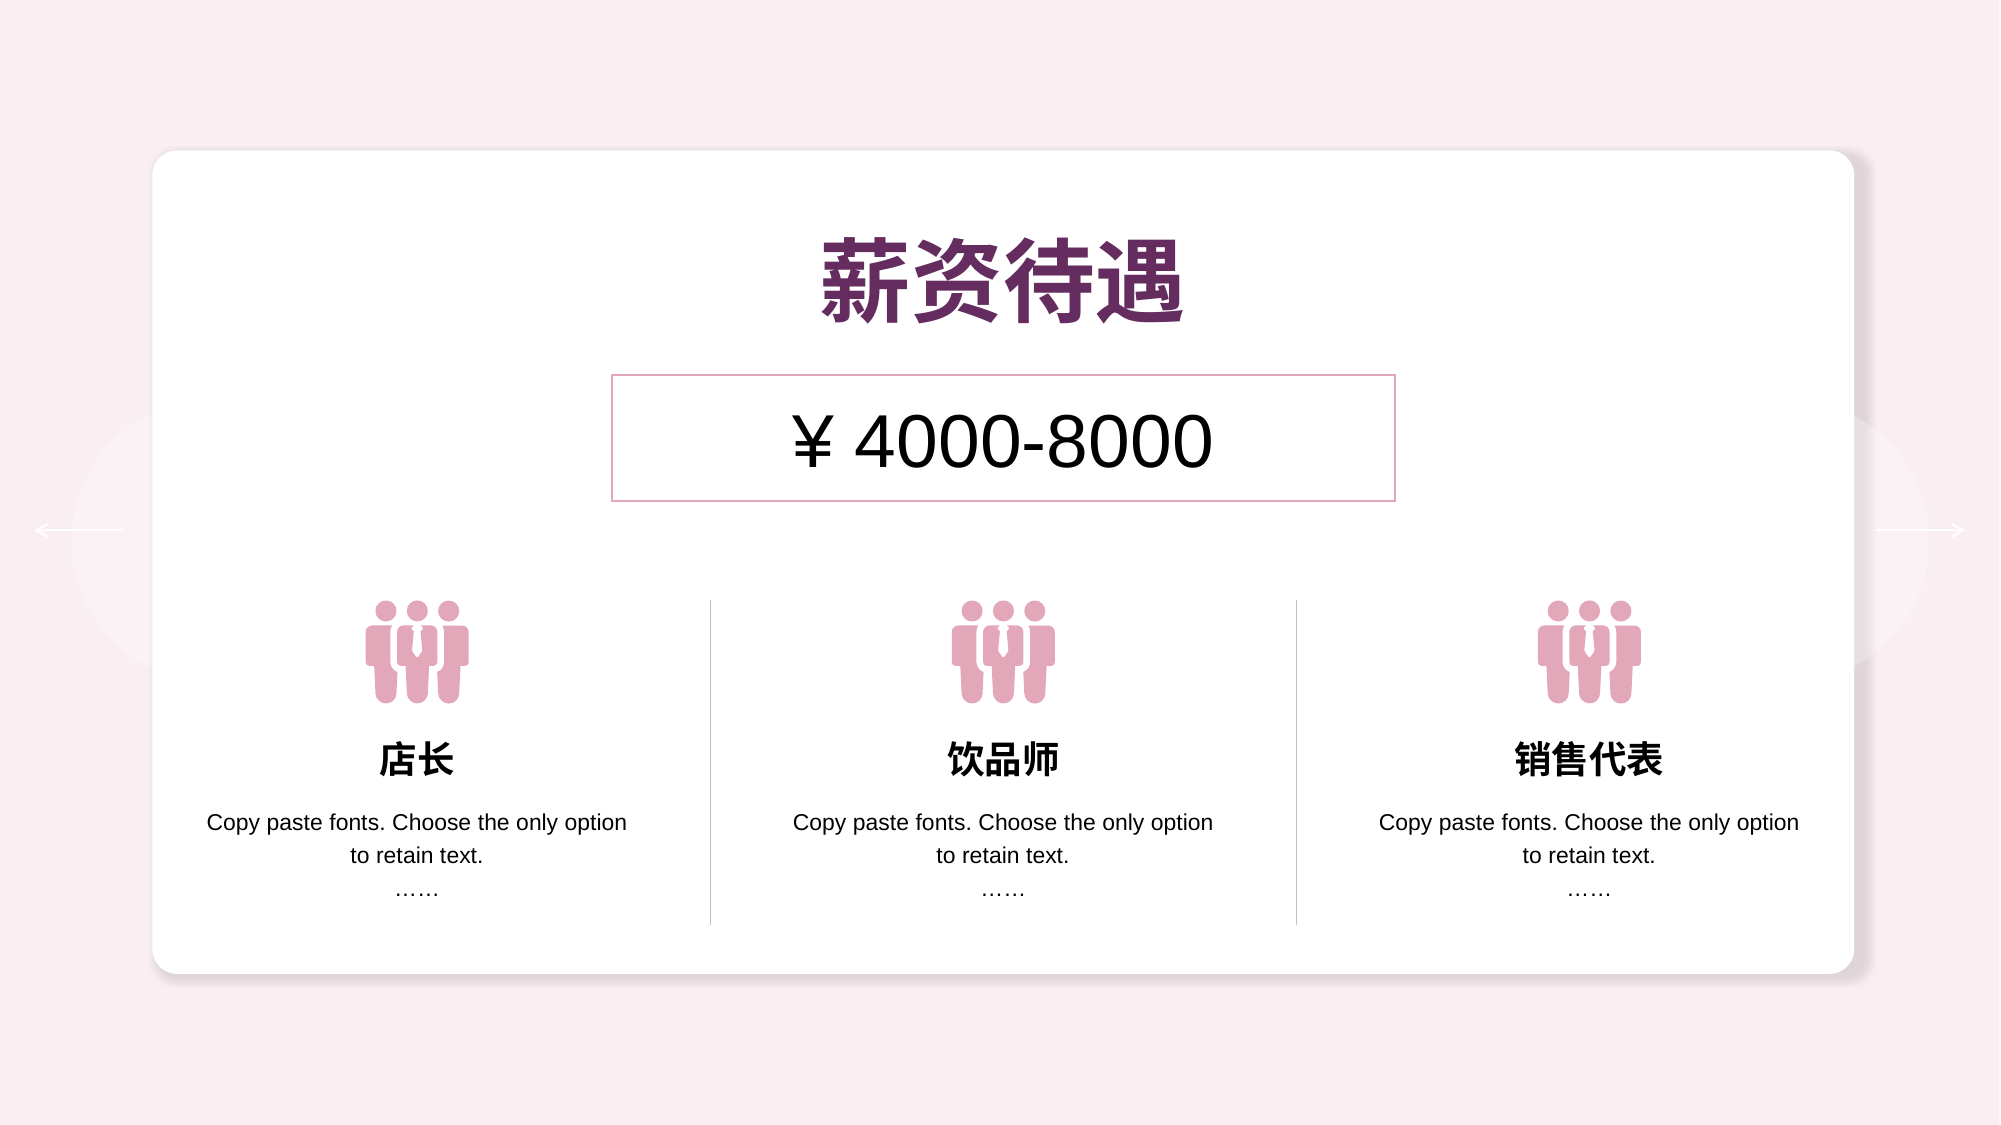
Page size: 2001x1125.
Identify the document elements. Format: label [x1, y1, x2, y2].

text_box [0, 0, 2000, 1125]
text_box [34, 150, 1966, 974]
